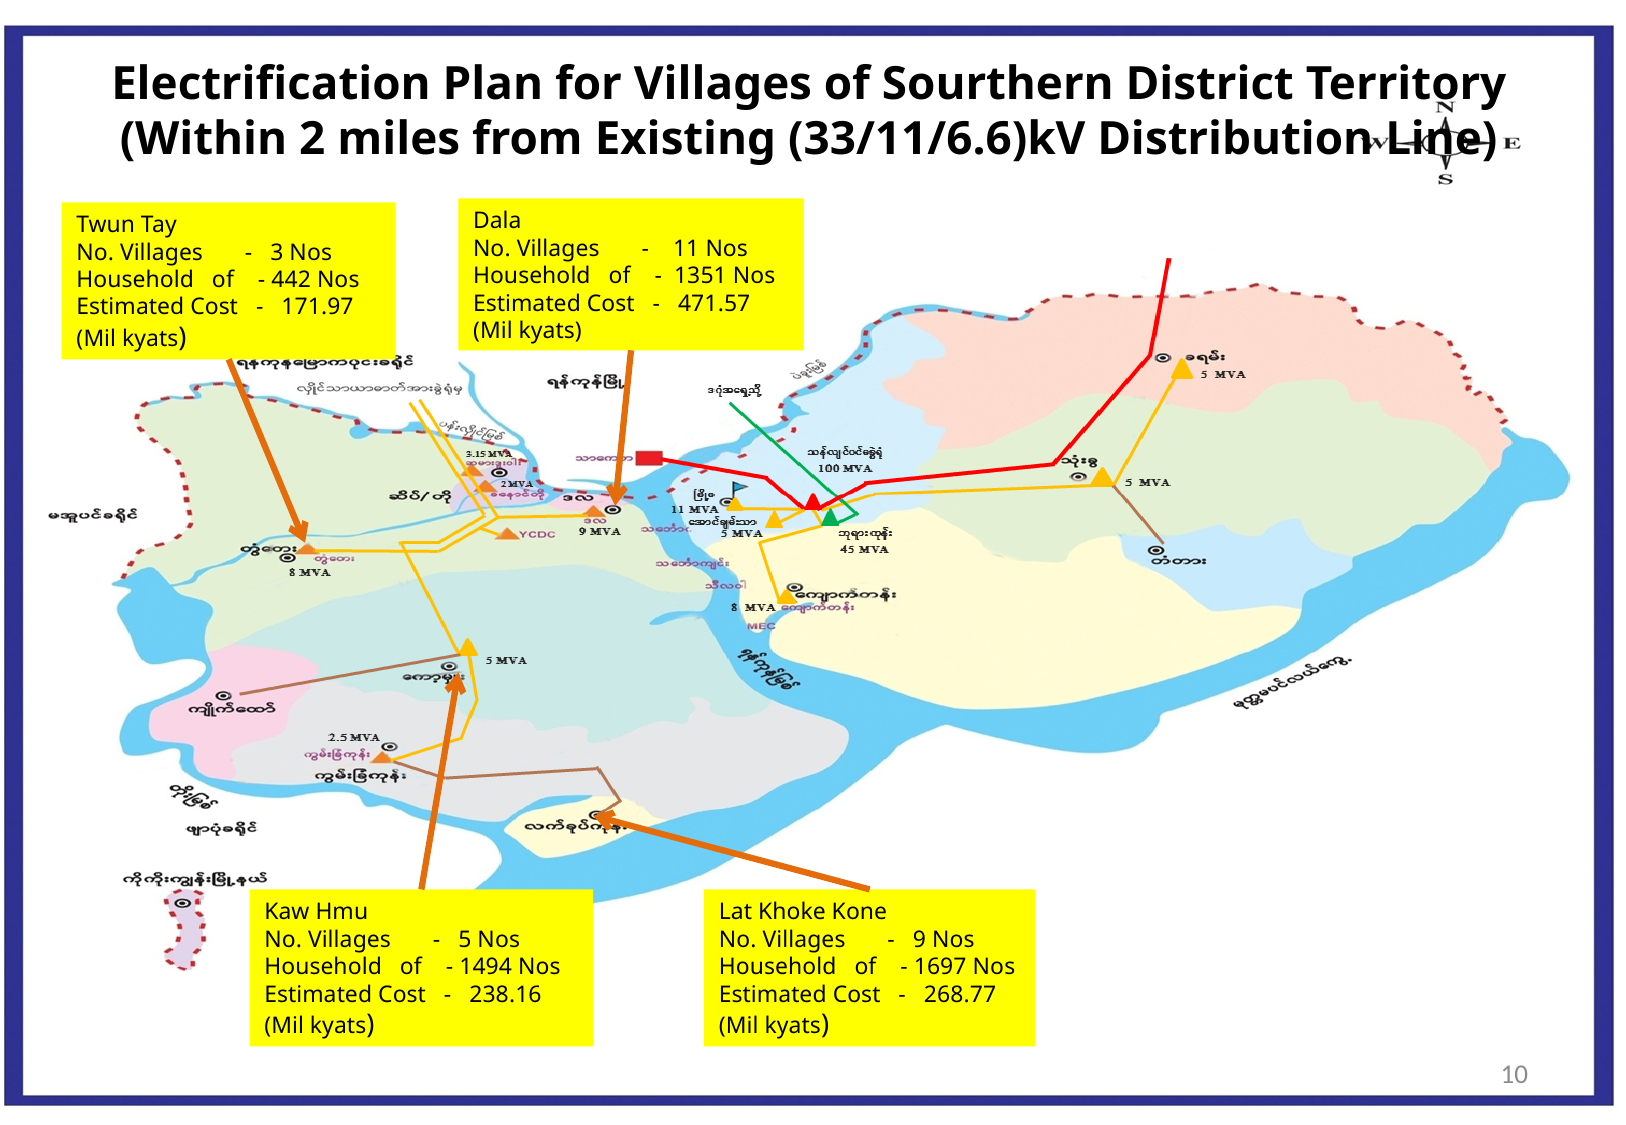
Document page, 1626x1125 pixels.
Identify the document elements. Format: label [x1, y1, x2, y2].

text_box [1, 22, 1625, 1125]
text_box [228, 361, 306, 543]
text_box [614, 351, 632, 506]
text_box [593, 815, 870, 890]
text_box [421, 672, 459, 890]
